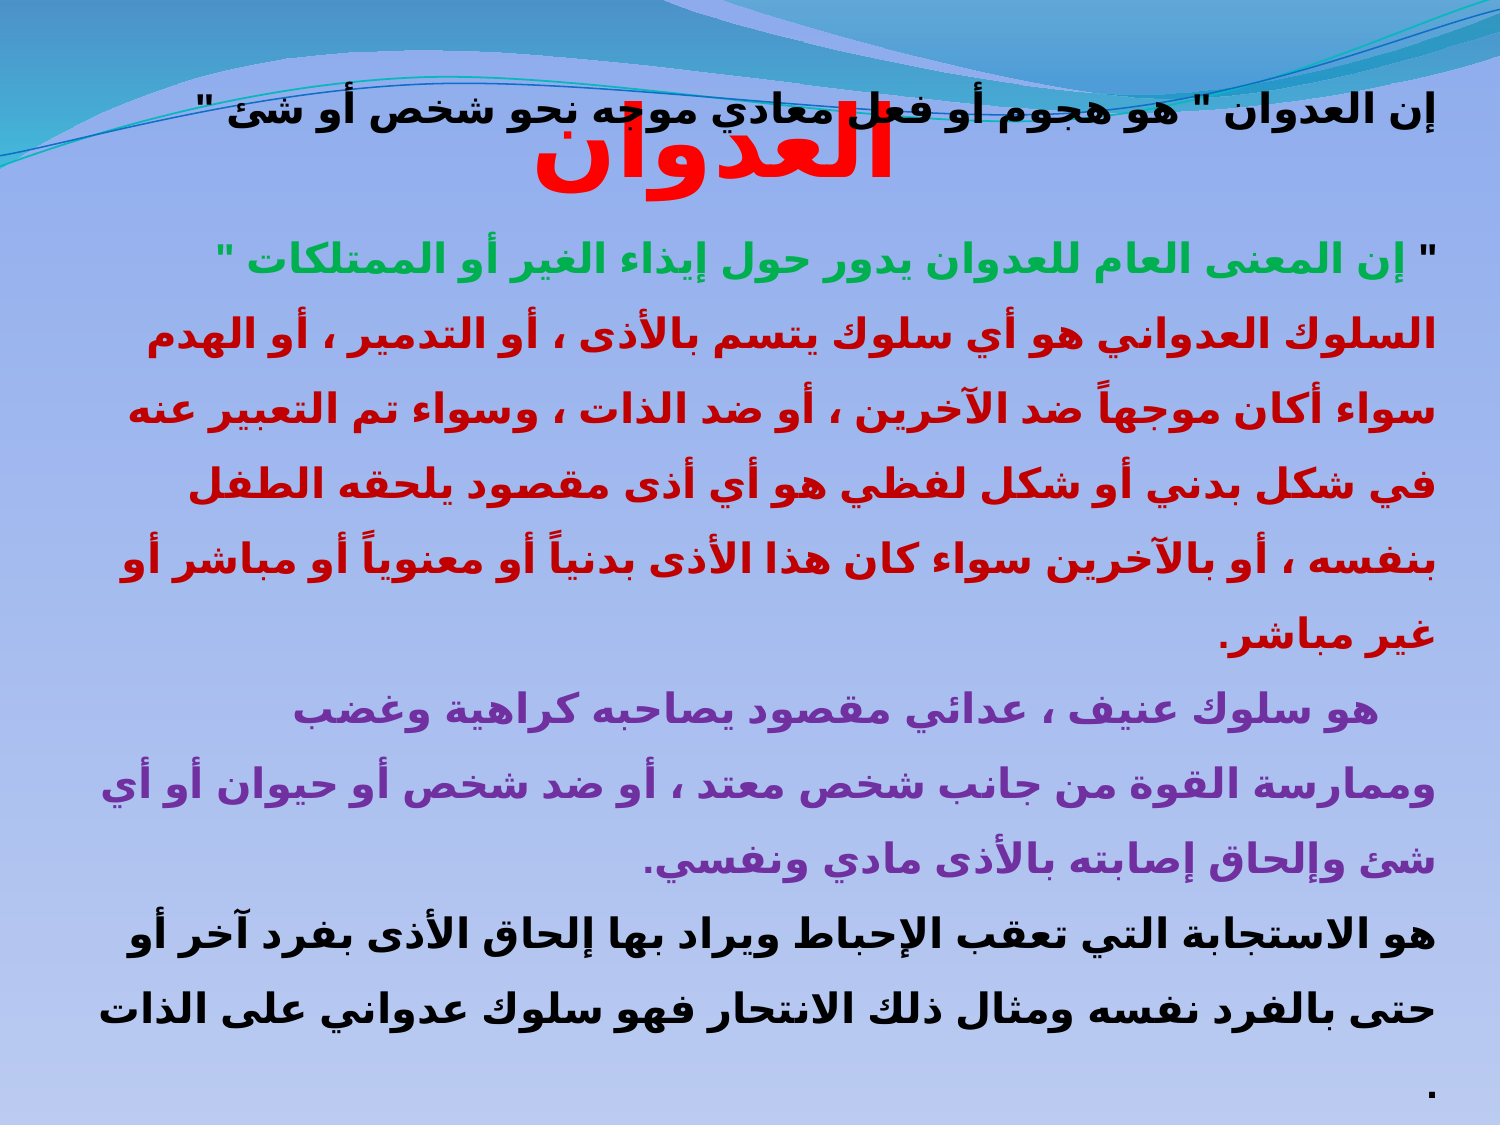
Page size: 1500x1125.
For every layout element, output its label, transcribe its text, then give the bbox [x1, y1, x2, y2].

text_box إن العدوان " هو هجوم أو فعل معادي موجه نحو شخص أو شئ " " إن المعنى العام للعدوان يدور حول إيذاء الغير أو الممتلكات " السلوك العدواني هو أي سلوك يتسم بالأذى ، أو التدمير ، أو الهدم سواء أكان موجهاً ضد الآخرين ، أو ضد الذات ، وسواء تم التعبير عنه في شكل بدني أو شكل لفظي هو أي أذى مقصود يلحقه الطفل بنفسه ، أو بالآخرين سواء كان هذا الأذى بدنياً أو معنوياً أو مباشر أو غير مباشر. هو سلوك عنيف ، عدائي مقصود يصاحبه كراهية وغضب وممارسة القوة من جانب شخص معتد ، أو ضد شخص أو حيوان أو أي شئ وإلحاق إصابته بالأذى مادي ونفسي. هو الاستجابة التي تعقب الإحباط ويراد بها إلحاق الأذى بفرد آخر أو حتى بالفرد نفسه ومثال ذلك الانتحار فهو سلوك عدواني على الذات . [82, 49, 1454, 1125]
